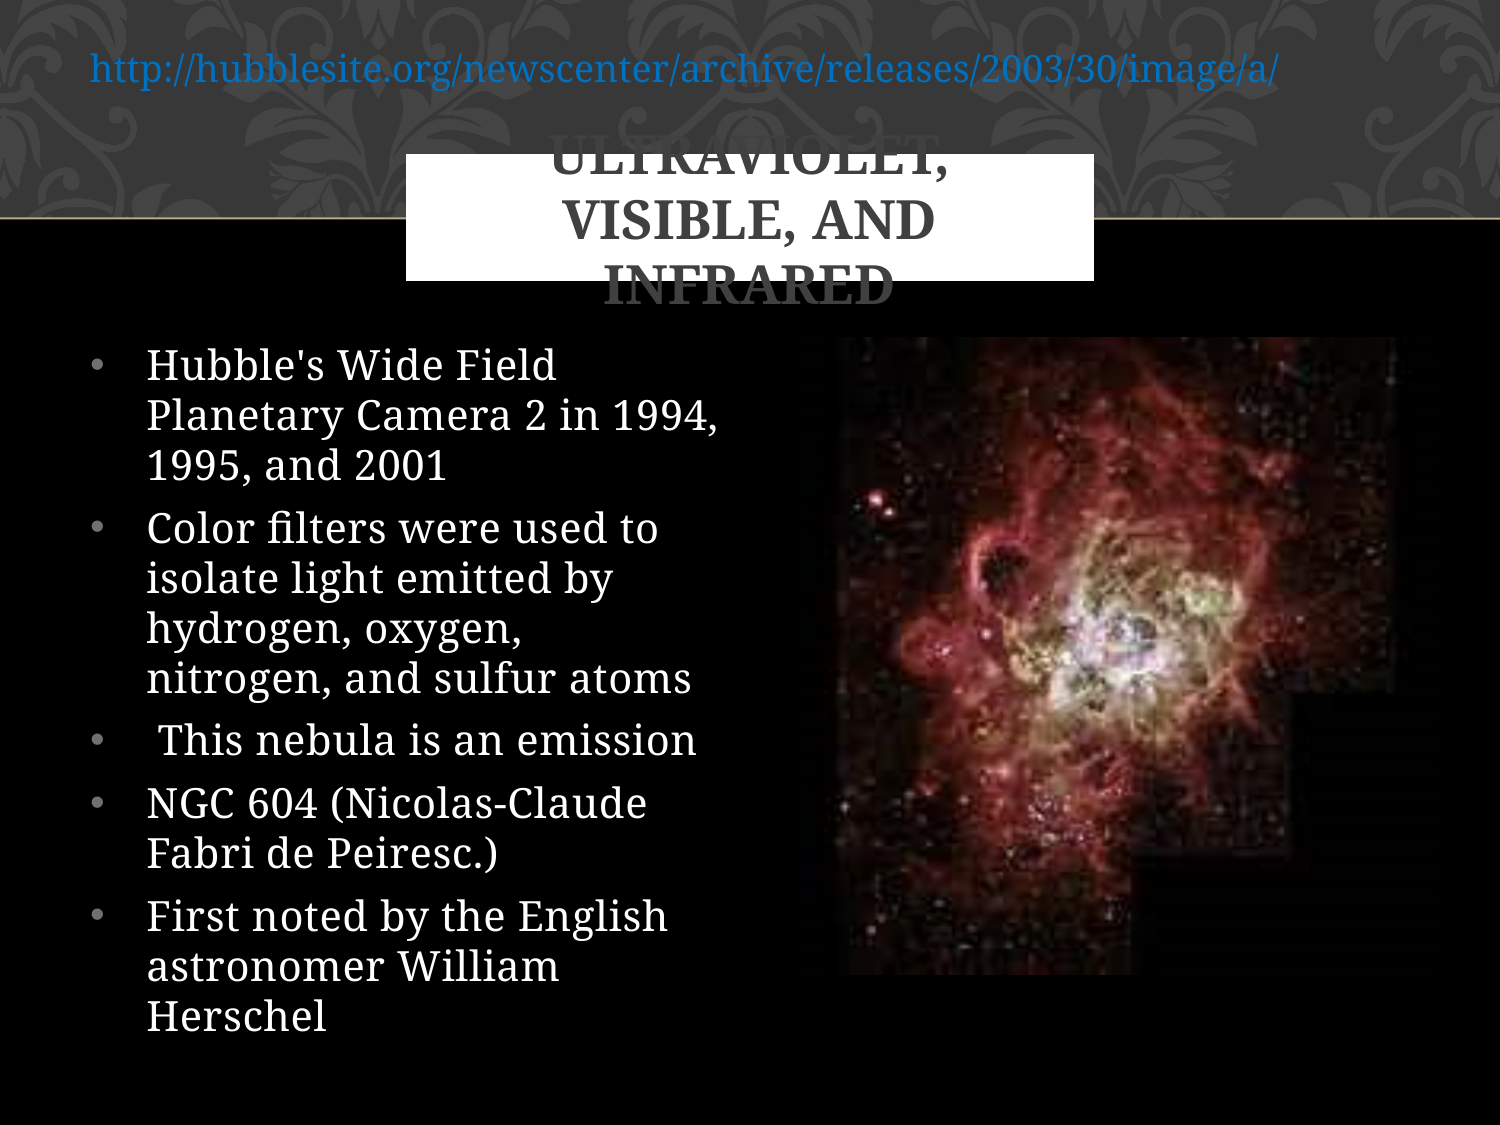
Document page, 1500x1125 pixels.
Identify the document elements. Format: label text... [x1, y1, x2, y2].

list Hubble's Wide Field Planetary Camera 2 in 1994, 1995, and 2001 Color filters were used to isolate light emitted by hydrogen, oxygen, nitrogen, and sulfur atoms This nebula is an emission NGC 604 (Nicolas-Claude Fabri de Peiresc.) First noted by the English astronomer William Herschel [75, 331, 735, 1100]
text_box http://hubblesite.org/newscenter/archive/releases/2003/30/image/a/ [75, 37, 1375, 98]
title Ultraviolet, Visible, and infrared [406, 154, 1094, 281]
picture [799, 337, 1438, 976]
